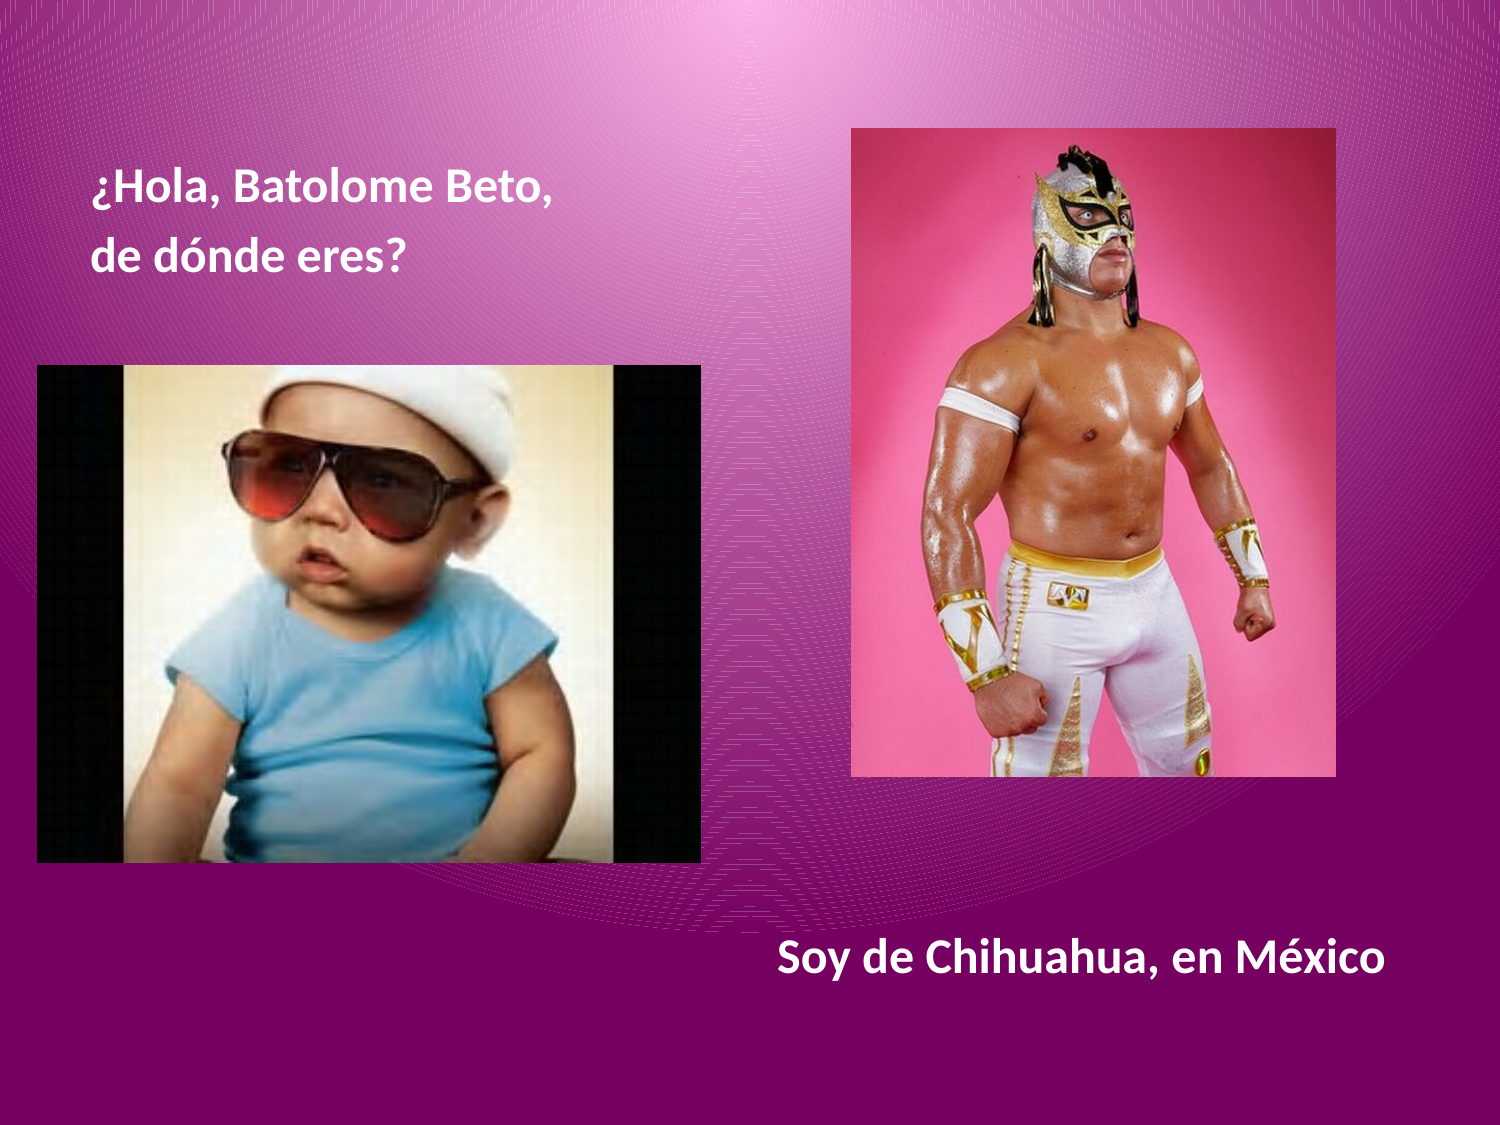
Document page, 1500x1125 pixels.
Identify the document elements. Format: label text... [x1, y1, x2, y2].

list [761, 127, 1426, 777]
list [37, 289, 701, 939]
list ¿Hola, Batolome Beto, de dónde eres? [75, 128, 701, 289]
list Soy de Chihuahua, en México [761, 885, 1425, 991]
